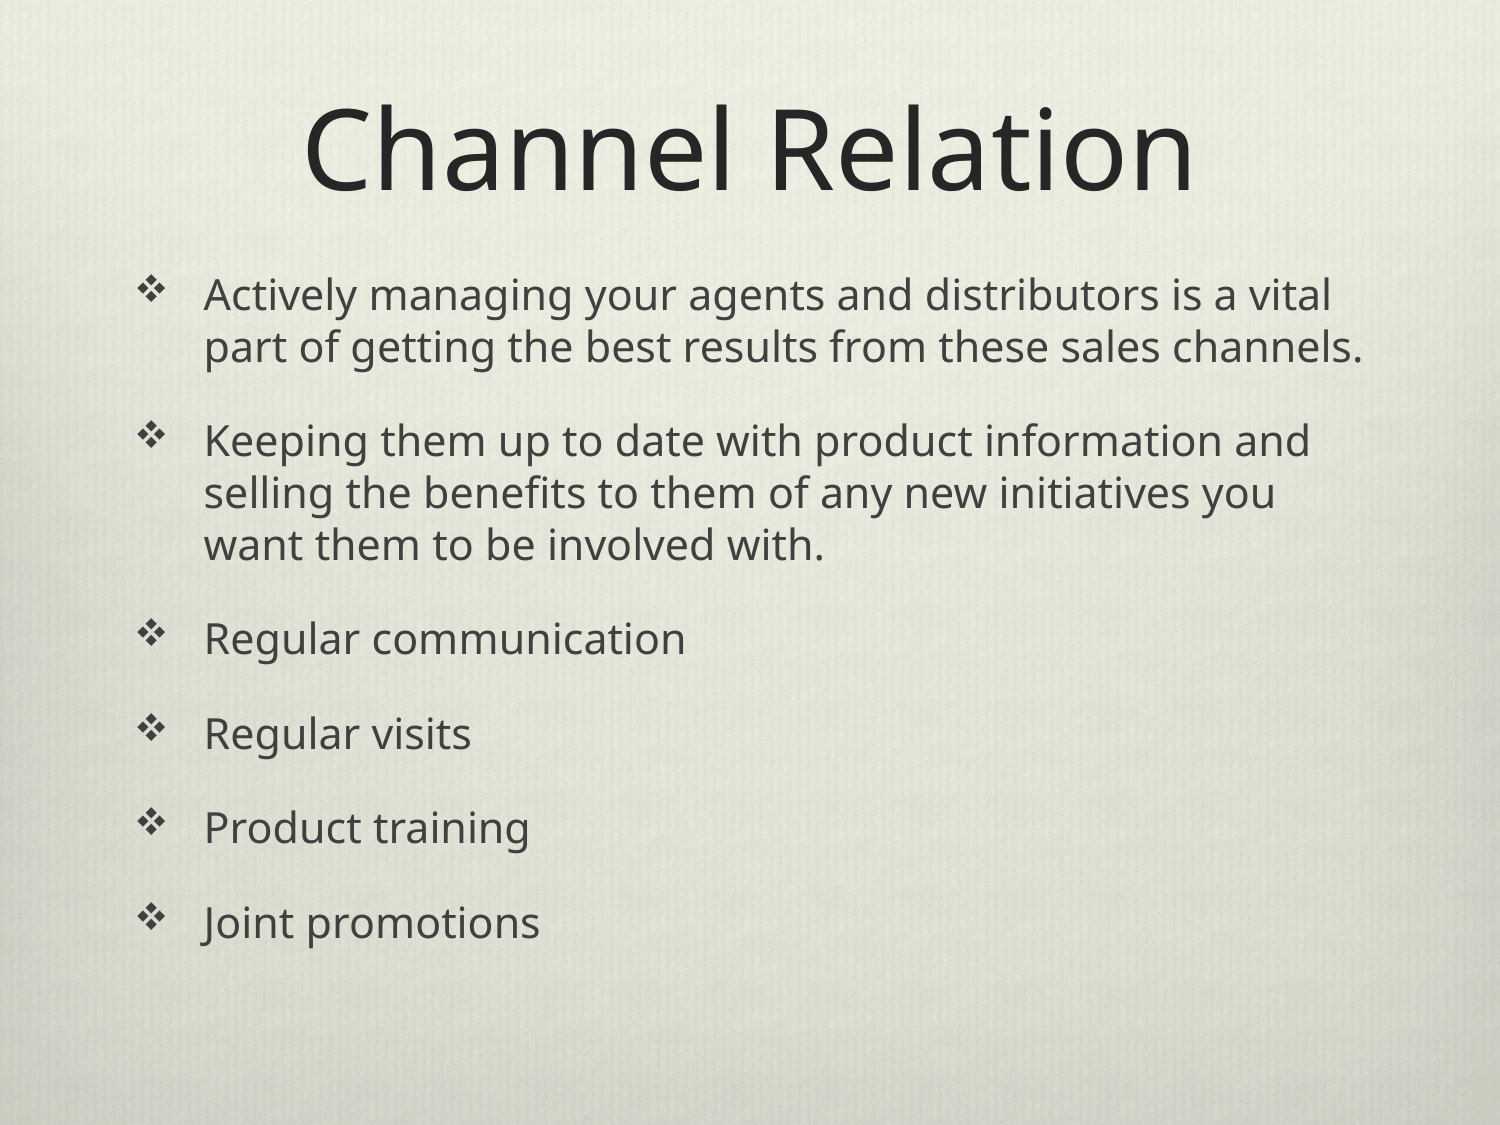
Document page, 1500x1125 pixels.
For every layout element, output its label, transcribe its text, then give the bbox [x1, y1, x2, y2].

list Actively managing your agents and distributors is a vital part of getting the best results from these sales channels. Keeping them up to date with product information and selling the benefits to them of any new initiatives you want them to be involved with. Regular communication Regular visits Product training Joint promotions [119, 260, 1381, 1011]
title Channel Relation [119, 51, 1381, 240]
